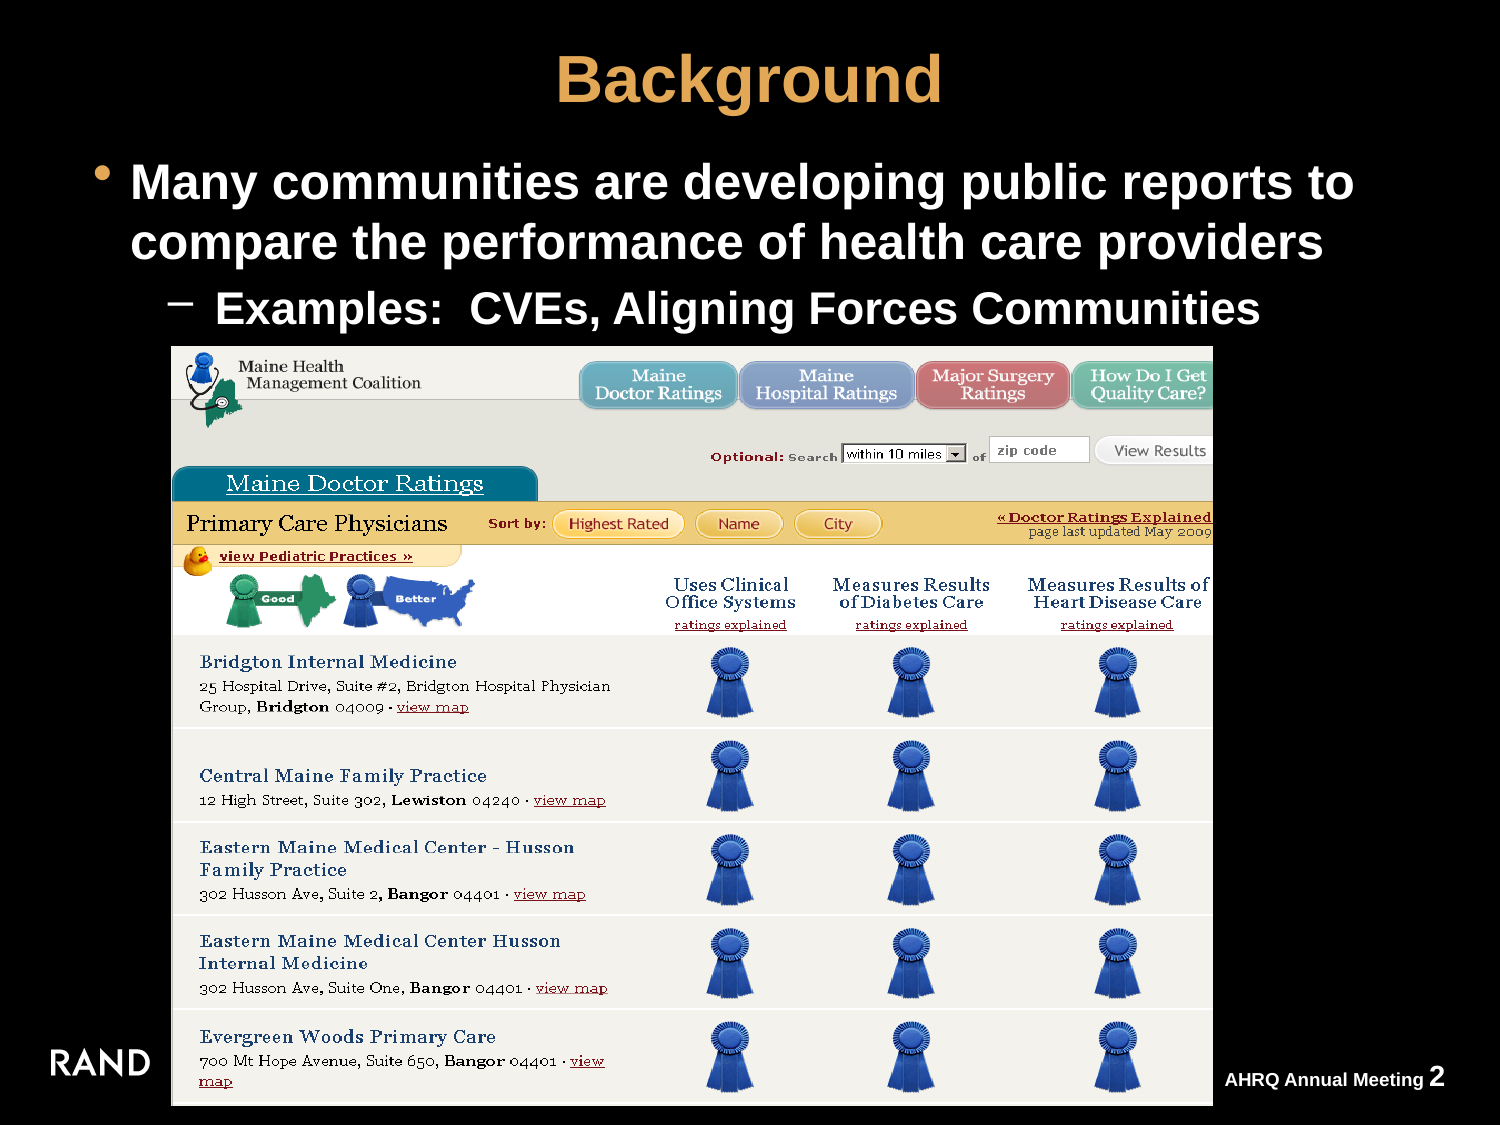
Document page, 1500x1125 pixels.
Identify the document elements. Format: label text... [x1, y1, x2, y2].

picture [170, 346, 1214, 1106]
title Background [0, 35, 1500, 137]
list Many communities are developing public reports to compare the performance of health care providers Examples: CVEs, Aligning Forces Communities [92, 149, 1445, 971]
picture [50, 1046, 151, 1077]
